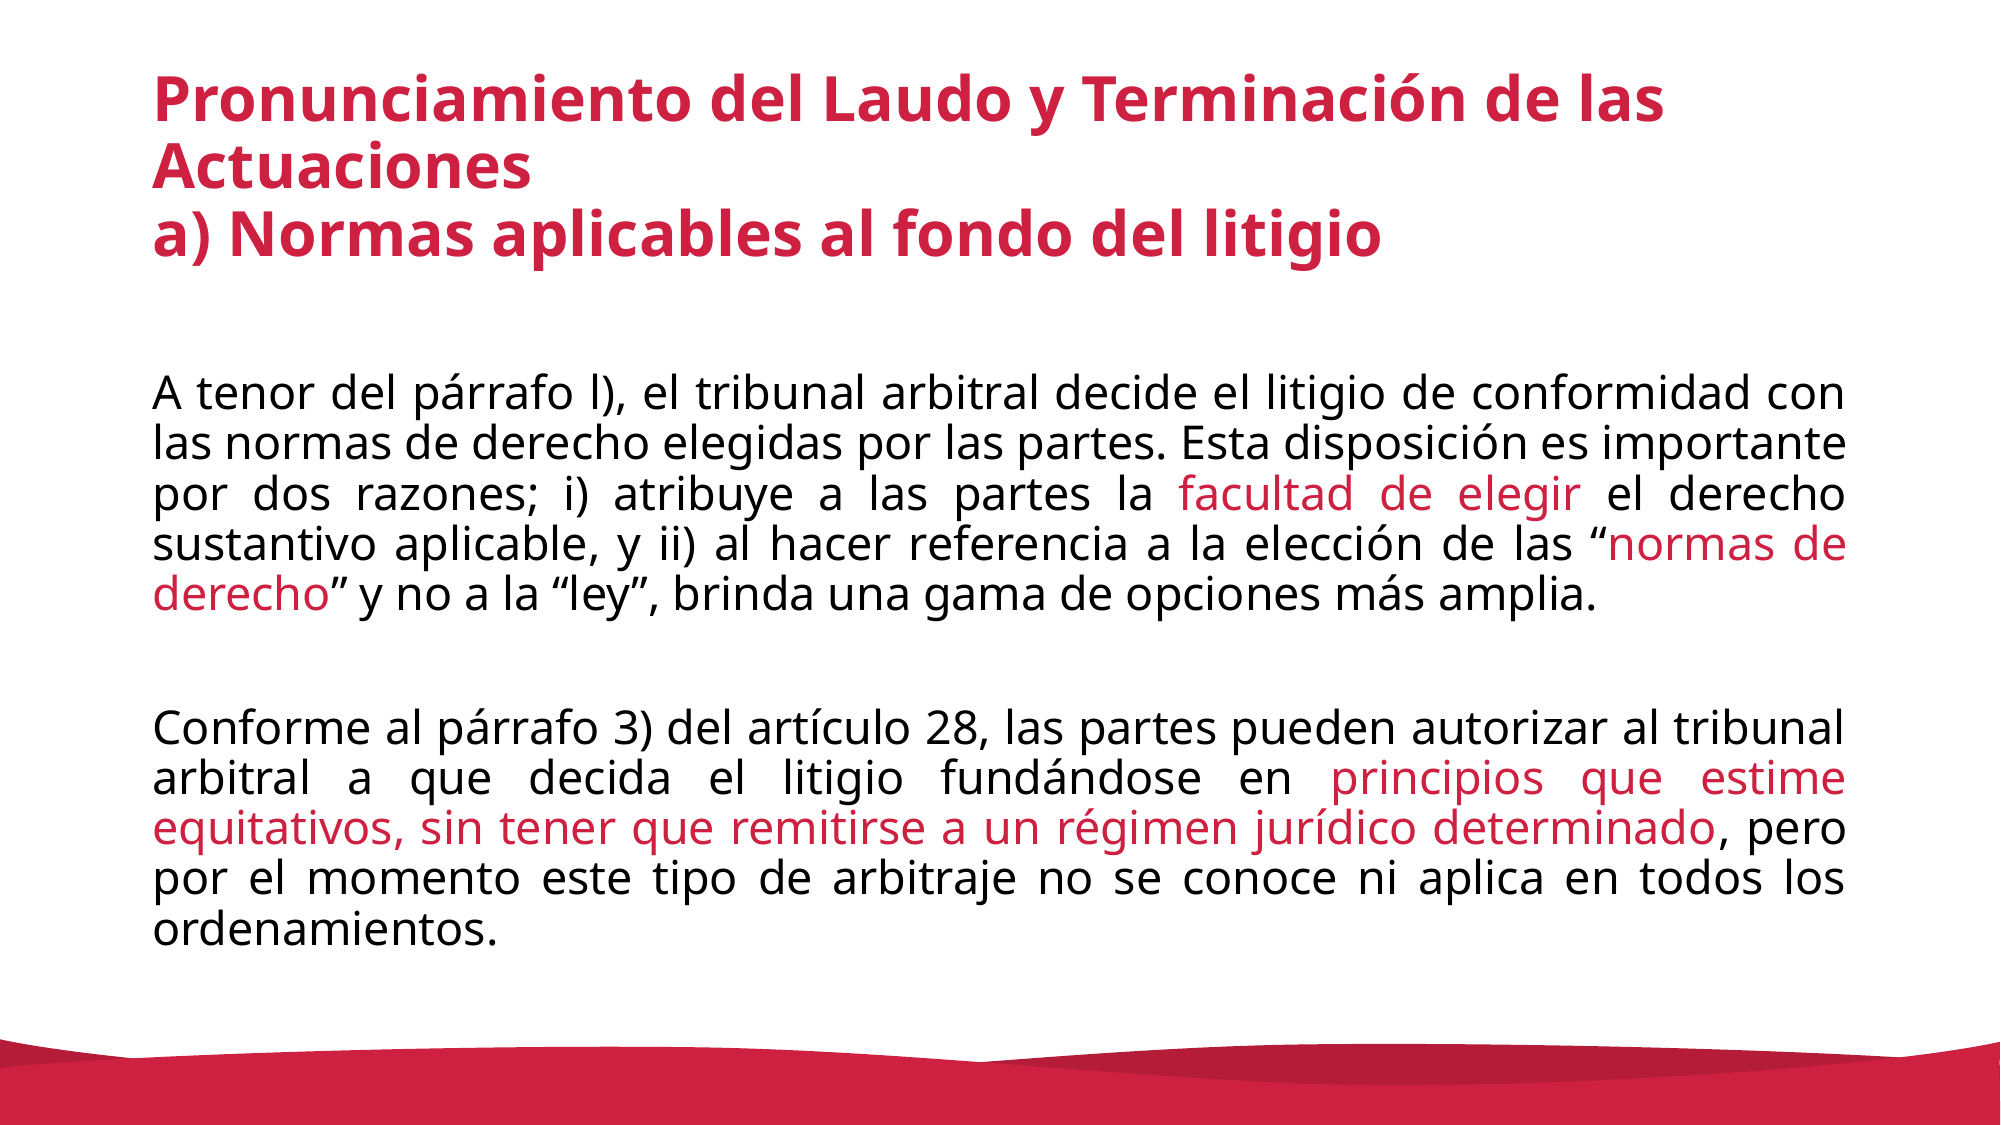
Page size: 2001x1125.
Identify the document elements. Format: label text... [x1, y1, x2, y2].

title Pronunciamiento del Laudo y Terminación de las Actuaciones a) Normas aplicables al fondo del litigio [137, 59, 1863, 278]
list A tenor del párrafo l), el tribunal arbitral decide el litigio de conformidad con las normas de derecho elegidas por las partes. Esta disposición es importante por dos razones; i) atribuye a las partes la facultad de elegir el derecho sustantivo aplicable, y ii) al hacer referencia a la elección de las “normas de derecho” y no a la “ley”, brinda una gama de opciones más amplia. Conforme al párrafo 3) del artículo 28, las partes pueden autorizar al tribunal arbitral a que decida el litigio fundándose en principios que estime equitativos, sin tener que remitirse a un régimen jurídico determinado, pero por el momento este tipo de arbitraje no se conoce ni aplica en todos los ordenamientos. [137, 362, 1863, 1014]
